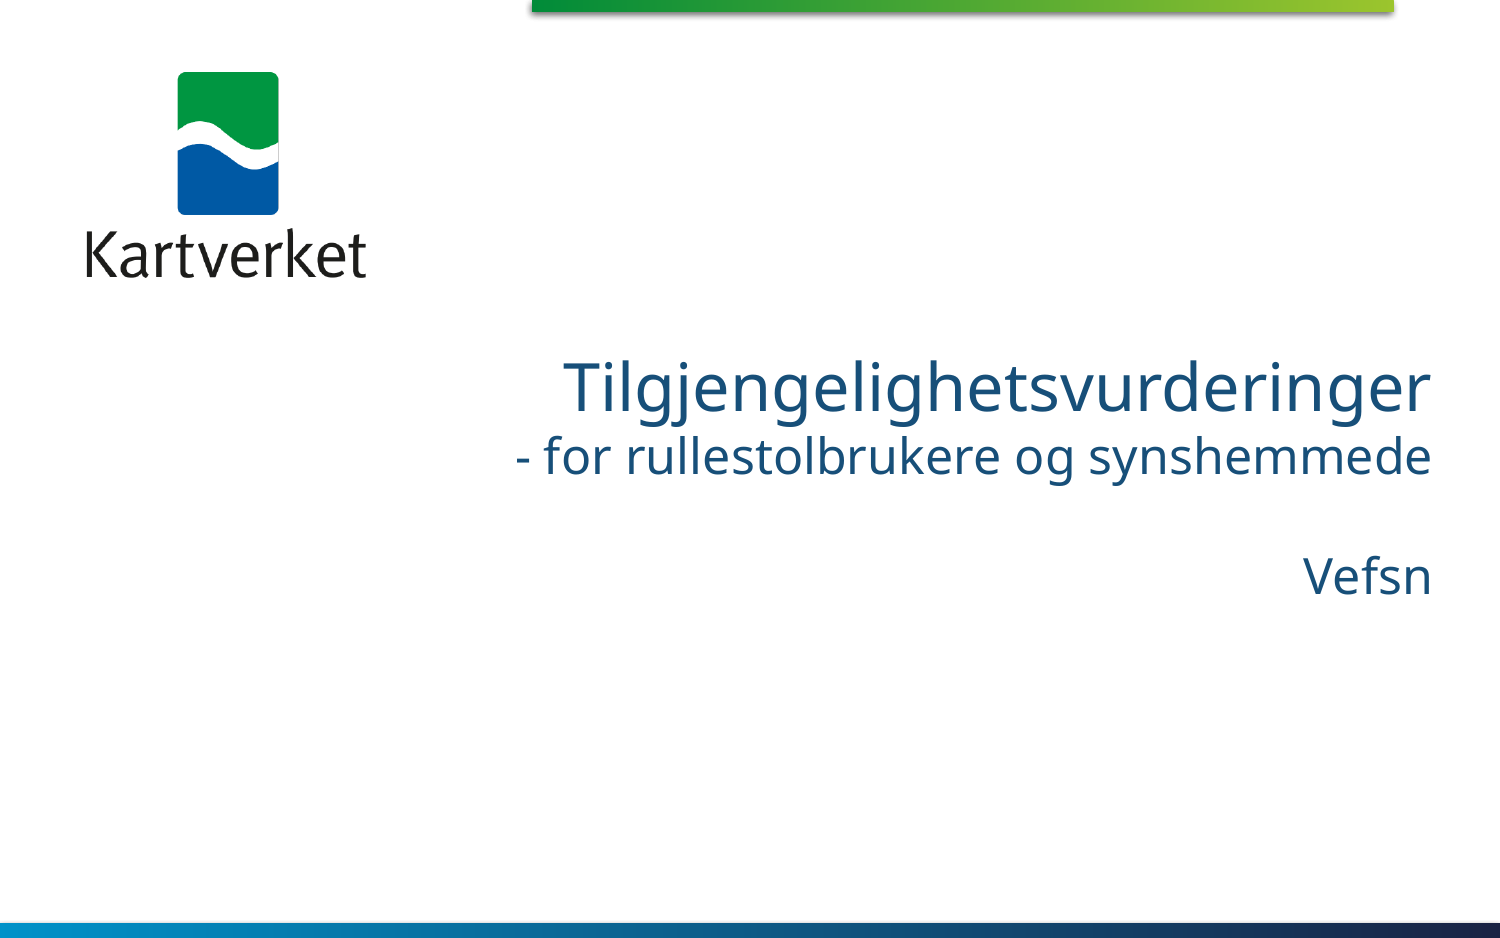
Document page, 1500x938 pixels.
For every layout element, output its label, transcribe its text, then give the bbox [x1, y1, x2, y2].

text_box Tilgjengelighetsvurderinger - for rullestolbrukere og synshemmede Vefsn [66, 337, 1449, 613]
